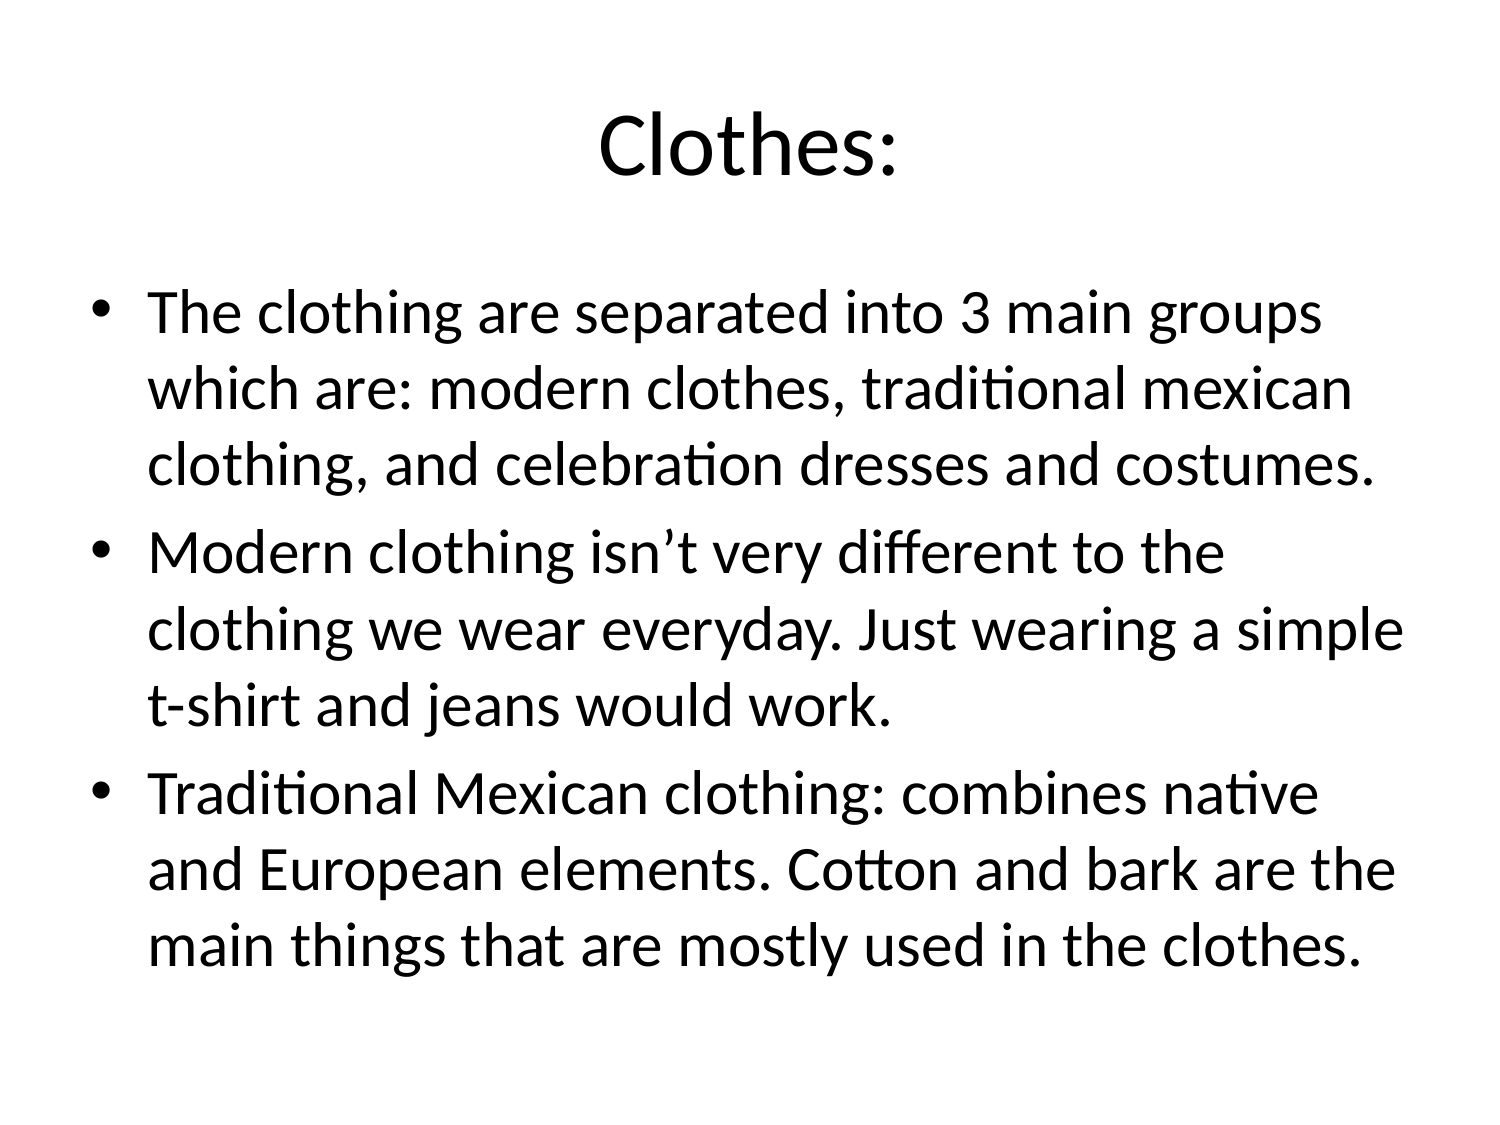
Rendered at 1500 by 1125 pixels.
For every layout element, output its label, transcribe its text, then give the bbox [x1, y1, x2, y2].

title Clothes: [74, 44, 1426, 233]
list The clothing are separated into 3 main groups which are: modern clothes, traditional mexican clothing, and celebration dresses and costumes. Modern clothing isn’t very different to the clothing we wear everyday. Just wearing a simple t-shirt and jeans would work. Traditional Mexican clothing: combines native and European elements. Cotton and bark are the main things that are mostly used in the clothes. [74, 262, 1426, 1006]
